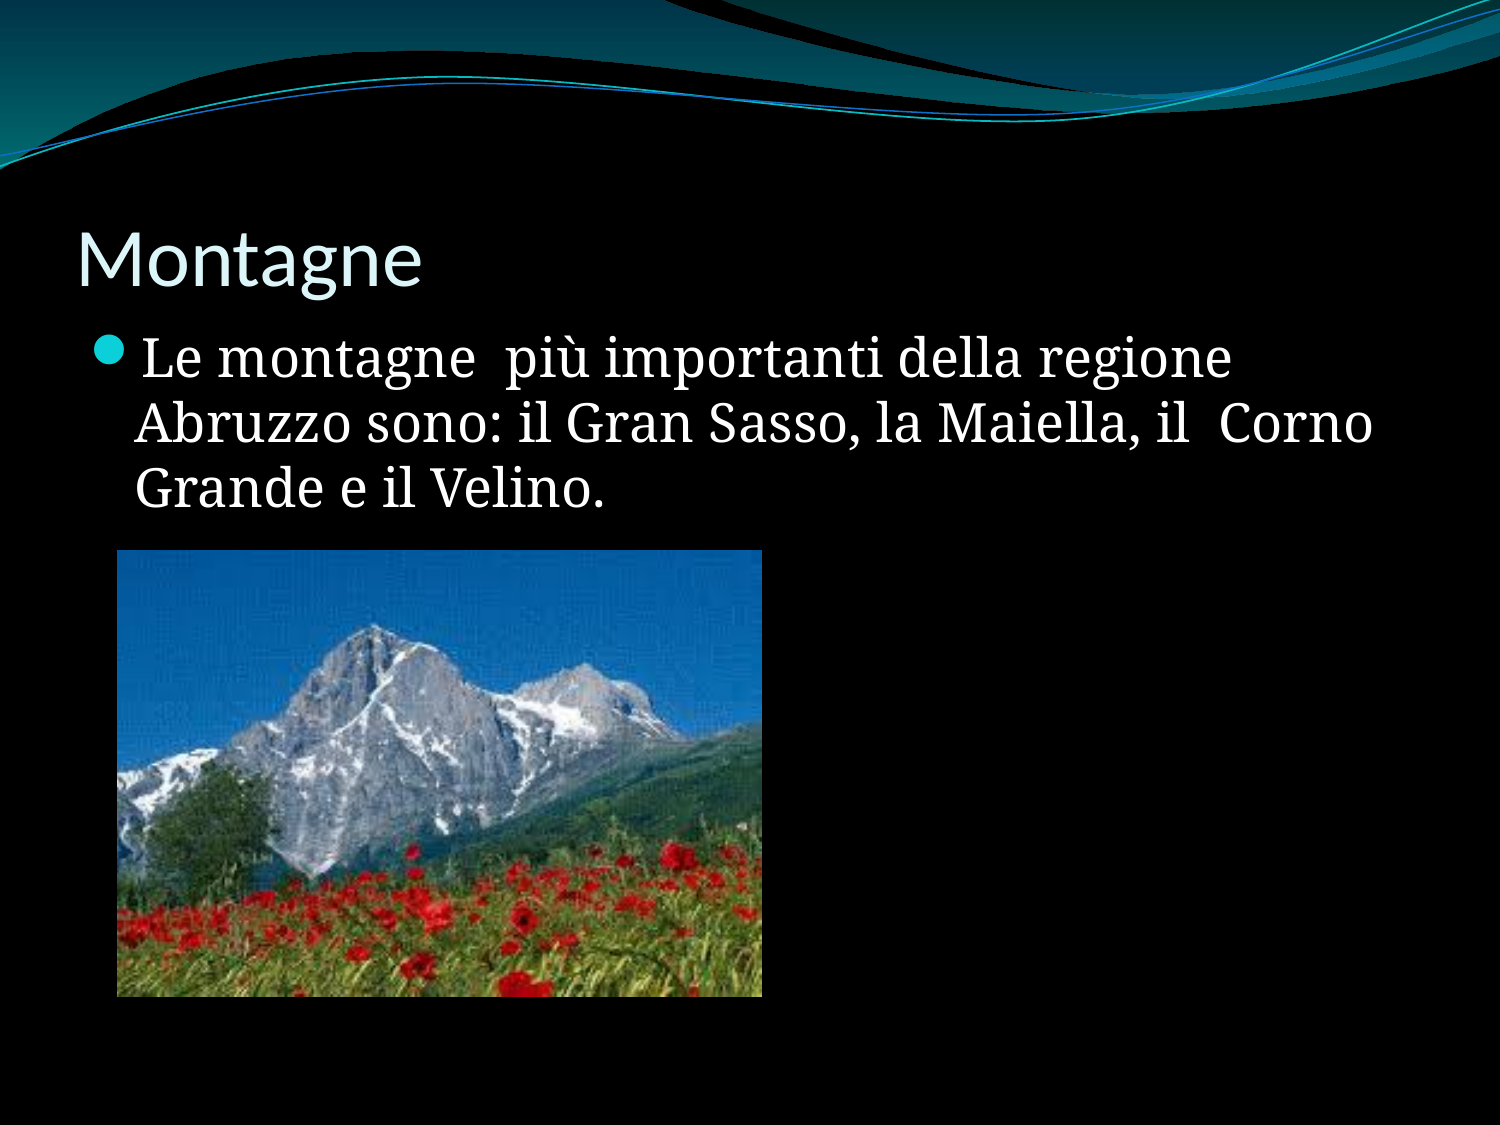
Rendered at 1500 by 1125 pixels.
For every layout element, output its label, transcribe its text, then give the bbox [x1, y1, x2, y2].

title Montagne [75, 115, 1425, 303]
picture [116, 550, 762, 997]
list Le montagne più importanti della regione Abruzzo sono: il Gran Sasso, la Maiella, il Corno Grande e il Velino. [75, 316, 1425, 1090]
